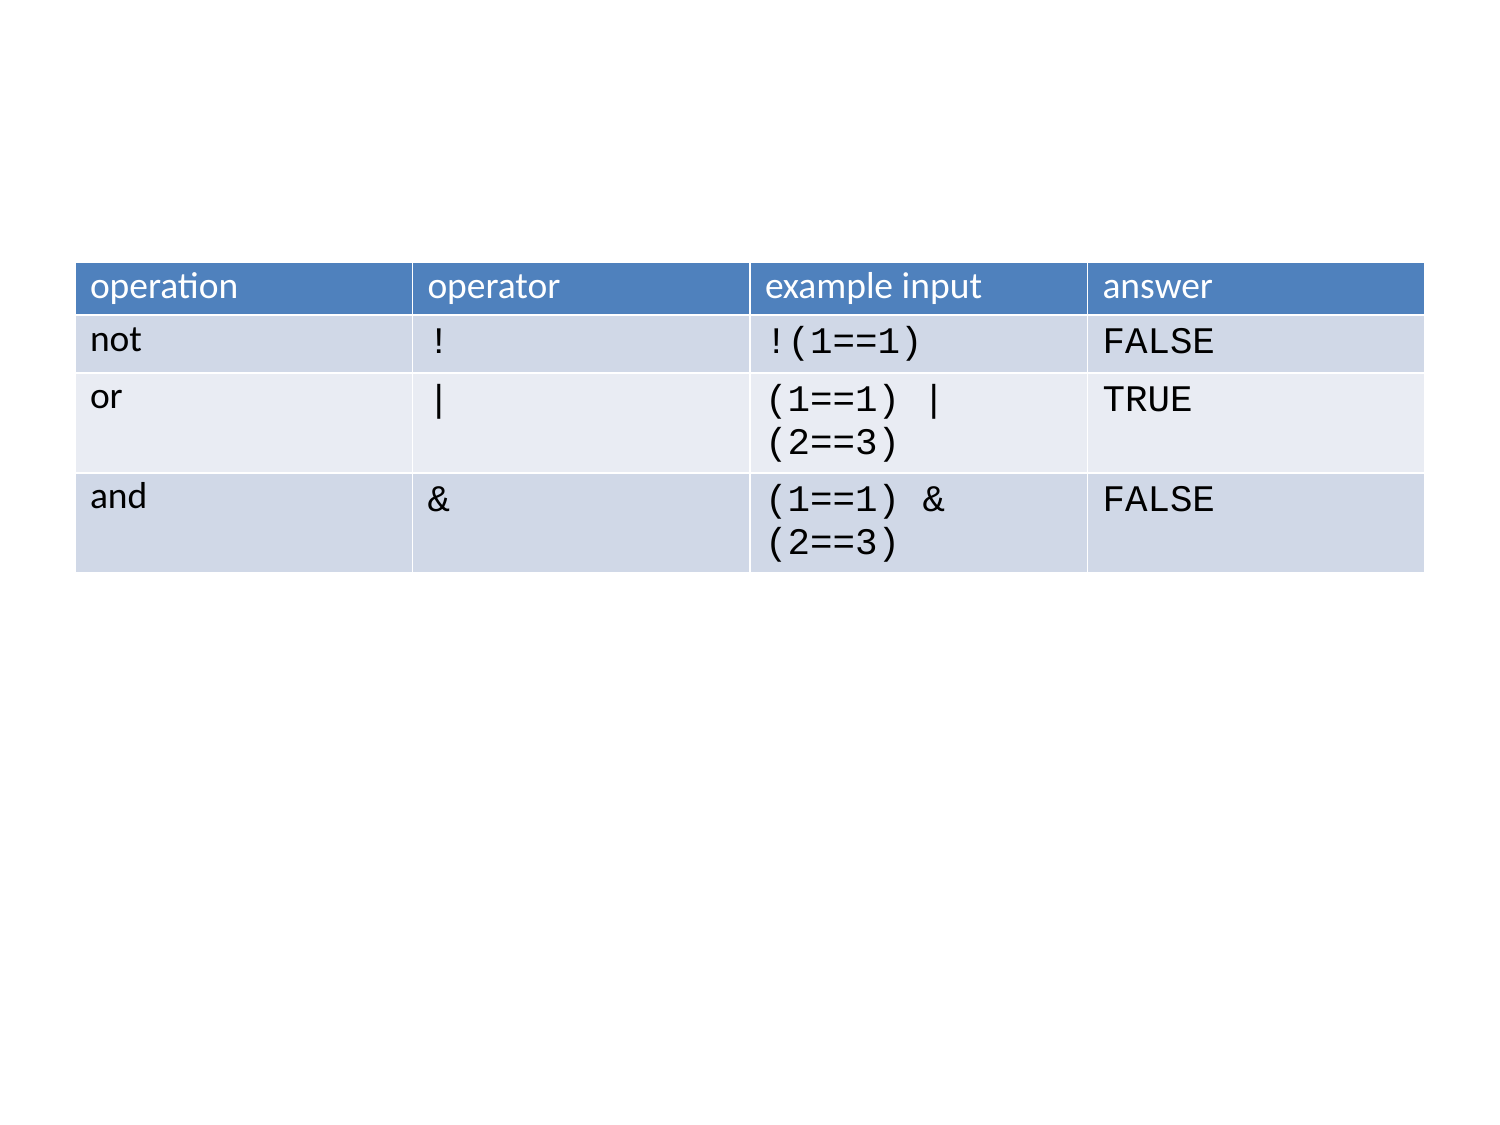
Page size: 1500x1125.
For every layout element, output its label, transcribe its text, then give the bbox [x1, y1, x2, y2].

table_header example input [751, 263, 1087, 314]
table_cell and [76, 474, 412, 572]
table_cell (1==1) | (2==3) [751, 374, 1087, 472]
table_cell not [76, 316, 412, 372]
table_cell & [413, 474, 749, 572]
table_cell !(1==1) [751, 316, 1087, 372]
table_cell FALSE [1088, 316, 1424, 372]
table_cell FALSE [1088, 474, 1424, 572]
table_cell (1==1) & (2==3) [751, 474, 1087, 572]
table_header answer [1088, 263, 1424, 314]
table_cell ! [413, 316, 749, 372]
table_cell TRUE [1088, 374, 1424, 472]
table_cell or [76, 374, 412, 472]
table_header operation [76, 263, 412, 314]
table_cell | [413, 374, 749, 472]
table_header operator [413, 263, 749, 314]
